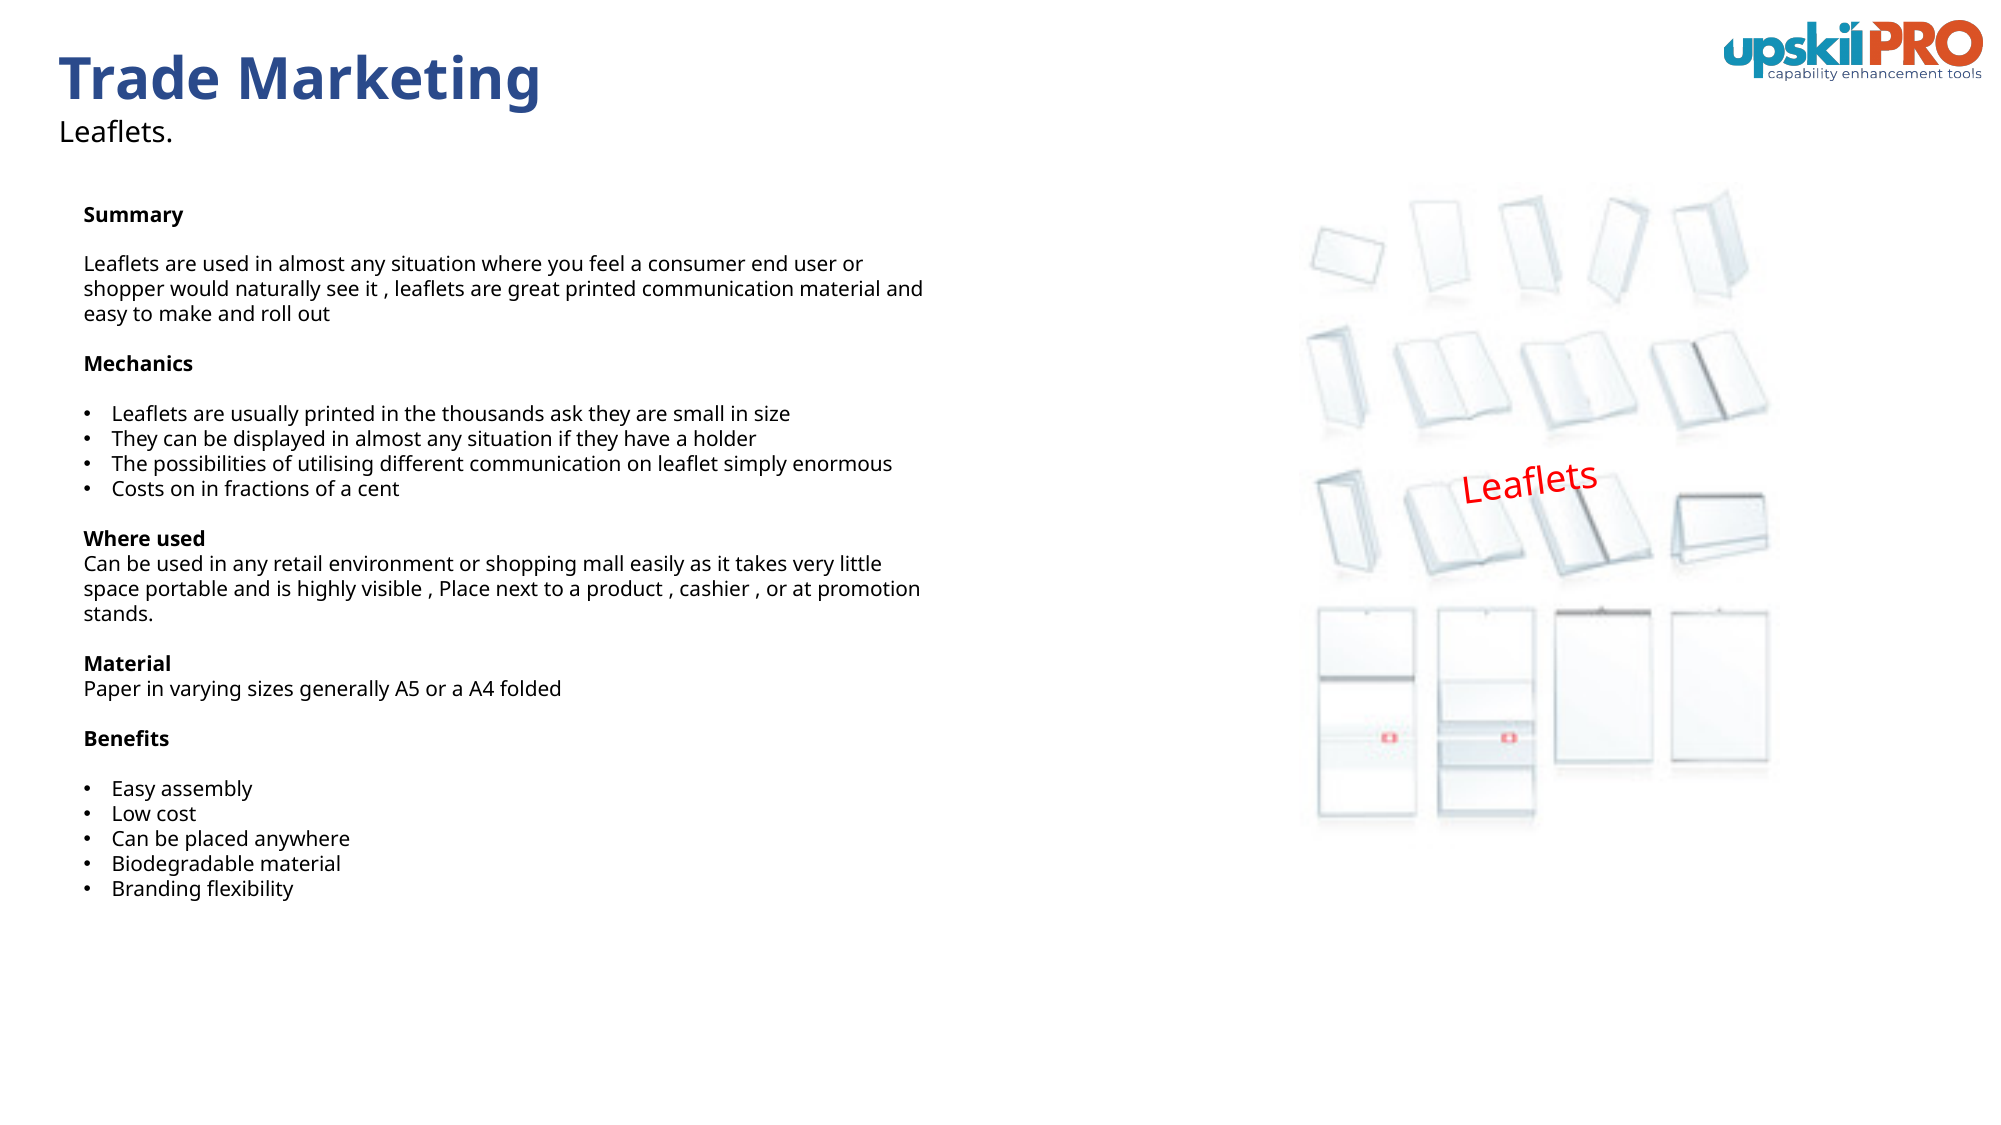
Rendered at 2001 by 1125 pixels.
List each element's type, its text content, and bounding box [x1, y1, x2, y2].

picture [1724, 20, 1983, 81]
text_box Trade Marketing Leaflets. [44, 34, 1349, 157]
text_box Summary Leaflets are used in almost any situation where you feel a consumer end user or shopper would naturally see it , leaflets are great printed communication material and easy to make and roll out Mechanics Leaflets are usually printed in the thousands ask they are small in size They can be displayed in almost any situation if they have a holder The possibilities of utilising different communication on leaflet simply enormous Costs on in fractions of a cent Where used Can be used in any retail environment or shopping mall easily as it takes very little space portable and is highly visible , Place next to a product , cashier , or at promotion stands. Material Paper in varying sizes generally A5 or a A4 folded Benefits Easy assembly Low cost Can be placed anywhere Biodegradable material Branding flexibility [68, 193, 954, 983]
picture [1299, 182, 1780, 849]
